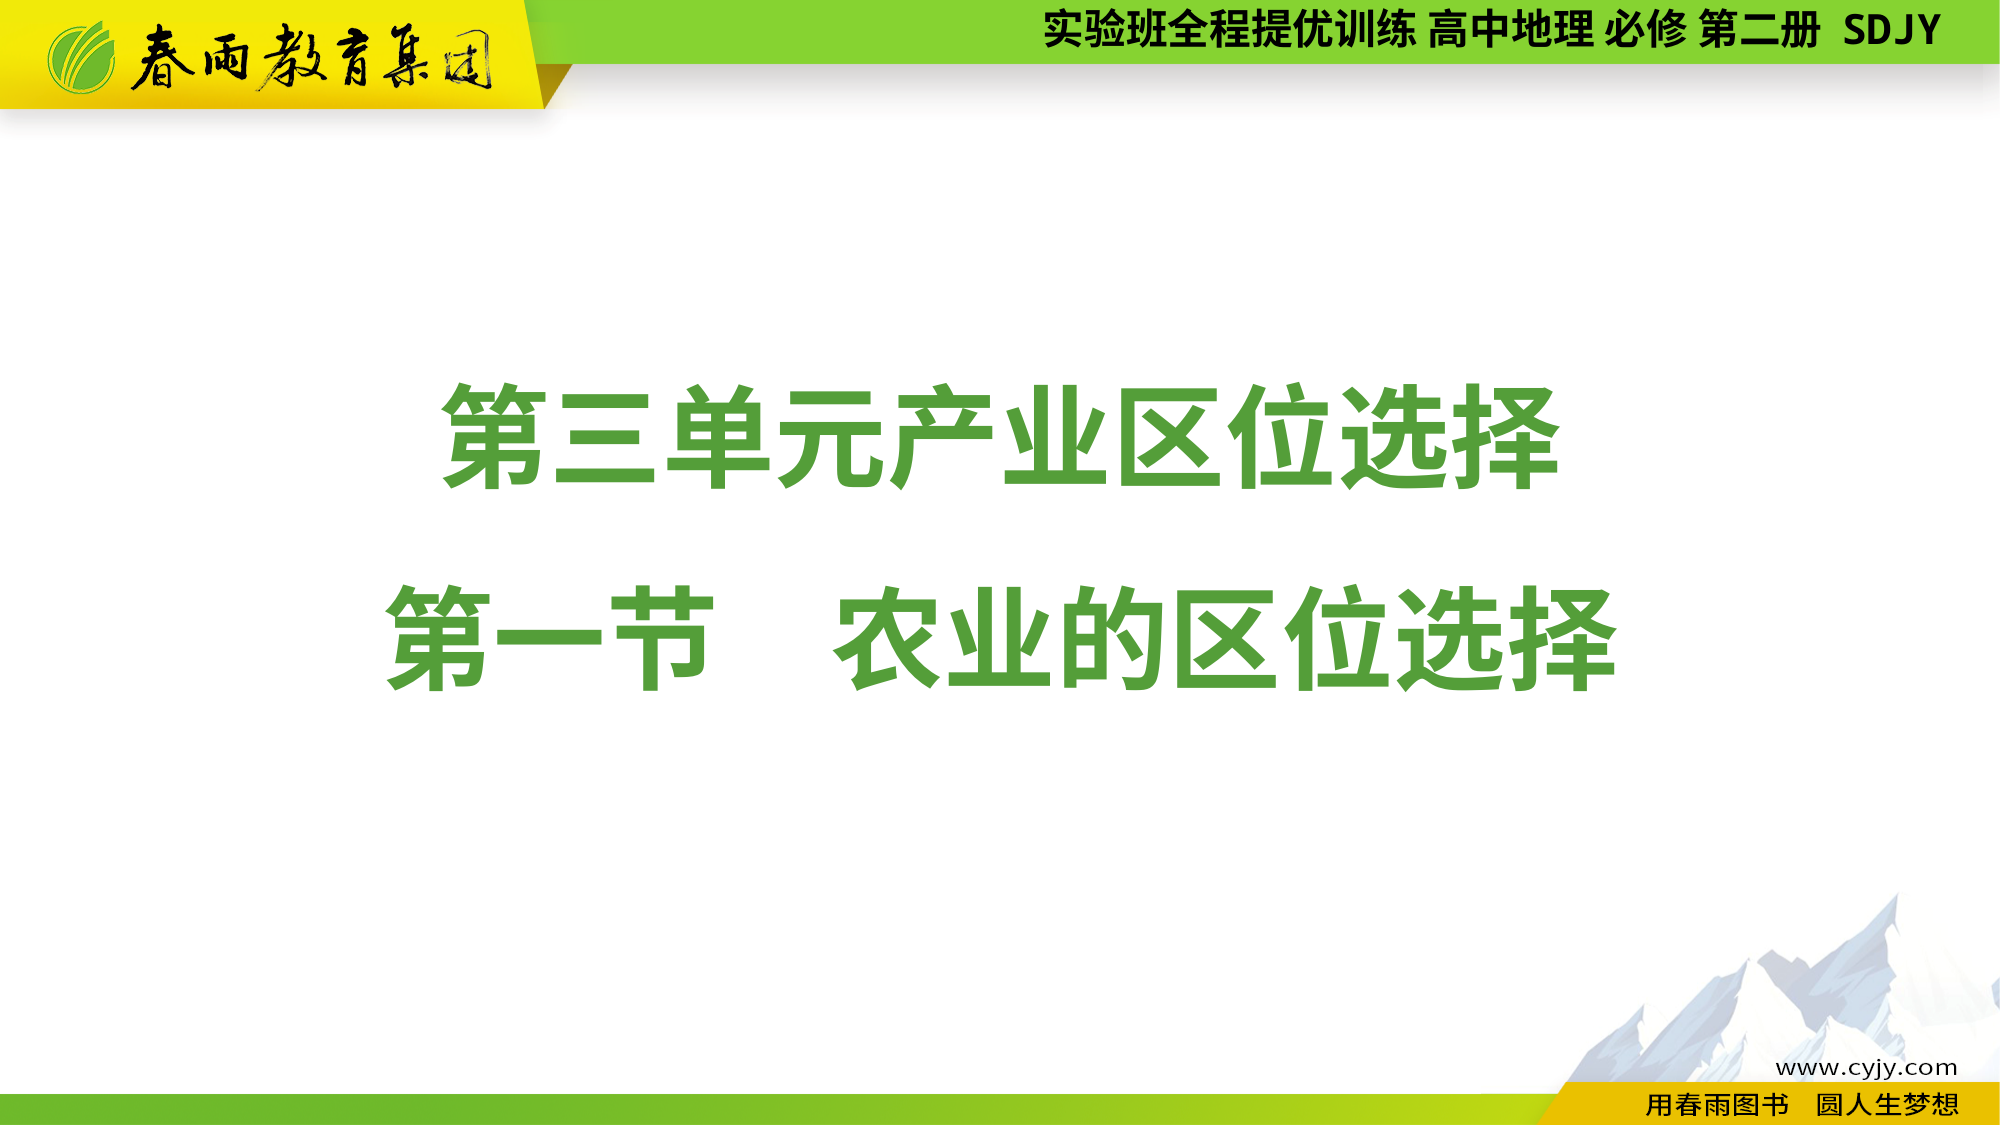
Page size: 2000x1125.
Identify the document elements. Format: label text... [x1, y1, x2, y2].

picture [0, 0, 2000, 1125]
text_box 第三单元产业区位选择 第一节 农业的区位选择 [54, 291, 1946, 712]
